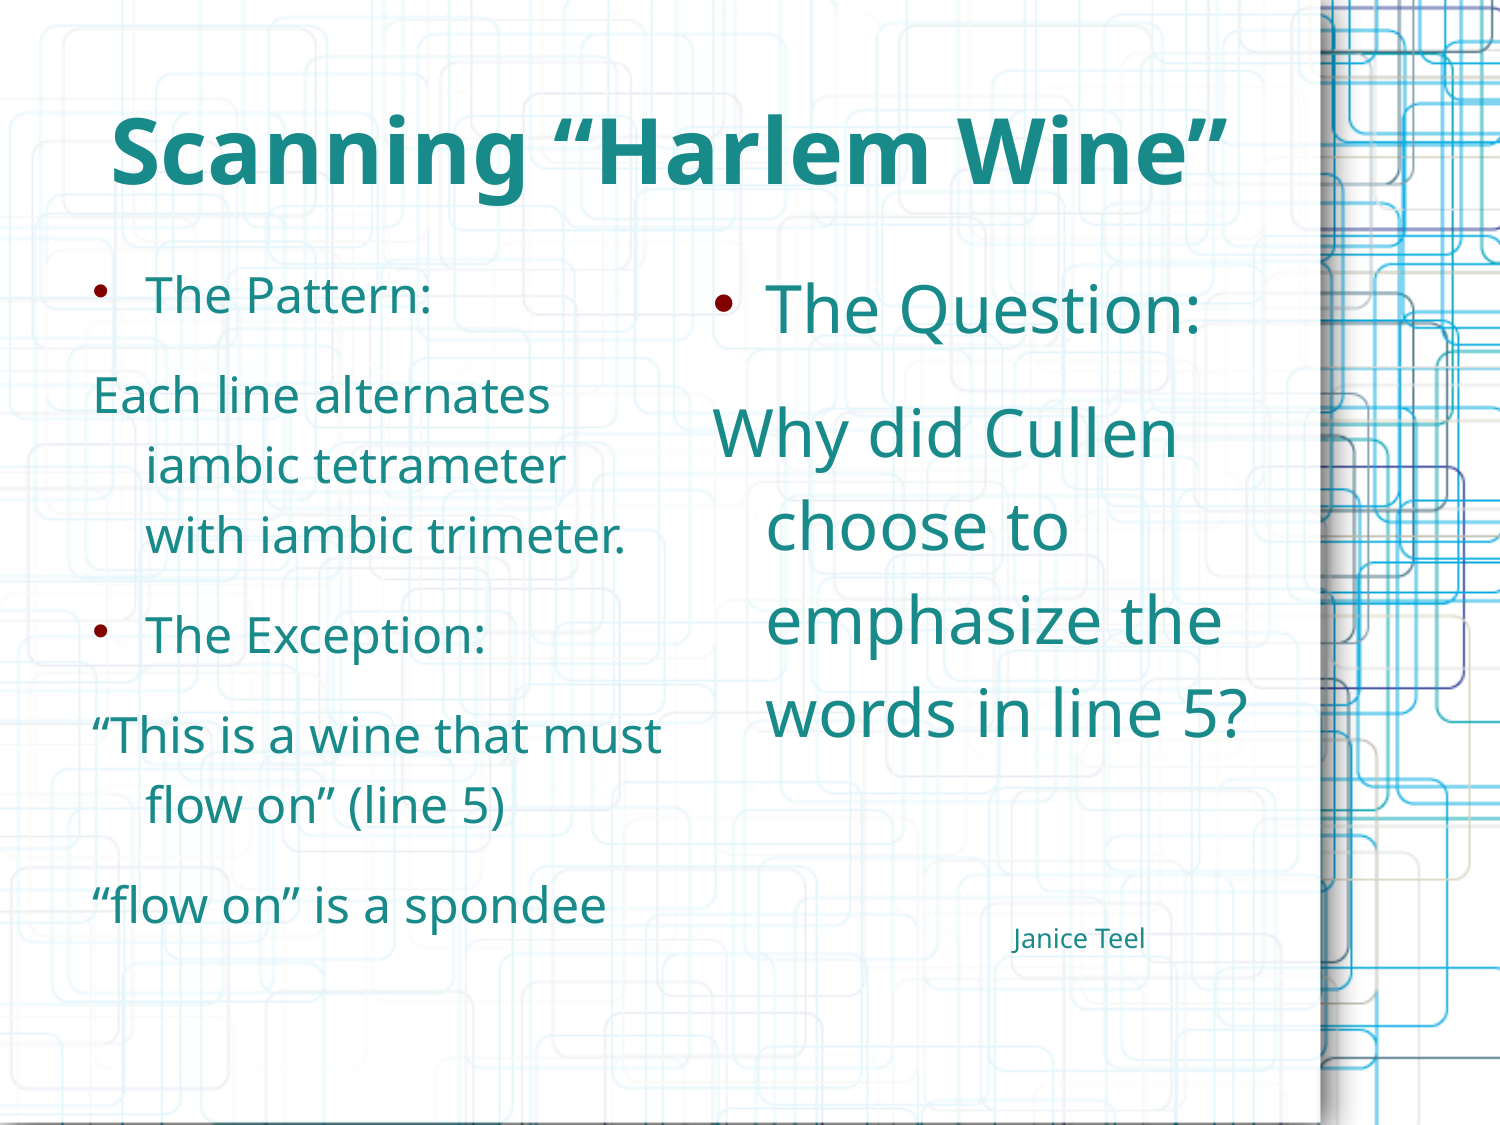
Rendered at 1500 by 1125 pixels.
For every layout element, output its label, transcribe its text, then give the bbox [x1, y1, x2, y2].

picture [0, 0, 1500, 1125]
list The Question: Why did Cullen choose to emphasize the words in line 5? Janice Teel [694, 253, 1287, 997]
title Scanning “Harlem Wine” [53, 44, 1287, 233]
list The Pattern: Each line alternates iambic tetrameter with iambic trimeter. The Exception: “This is a wine that must flow on” (line 5) “flow on” is a spondee [74, 253, 666, 997]
